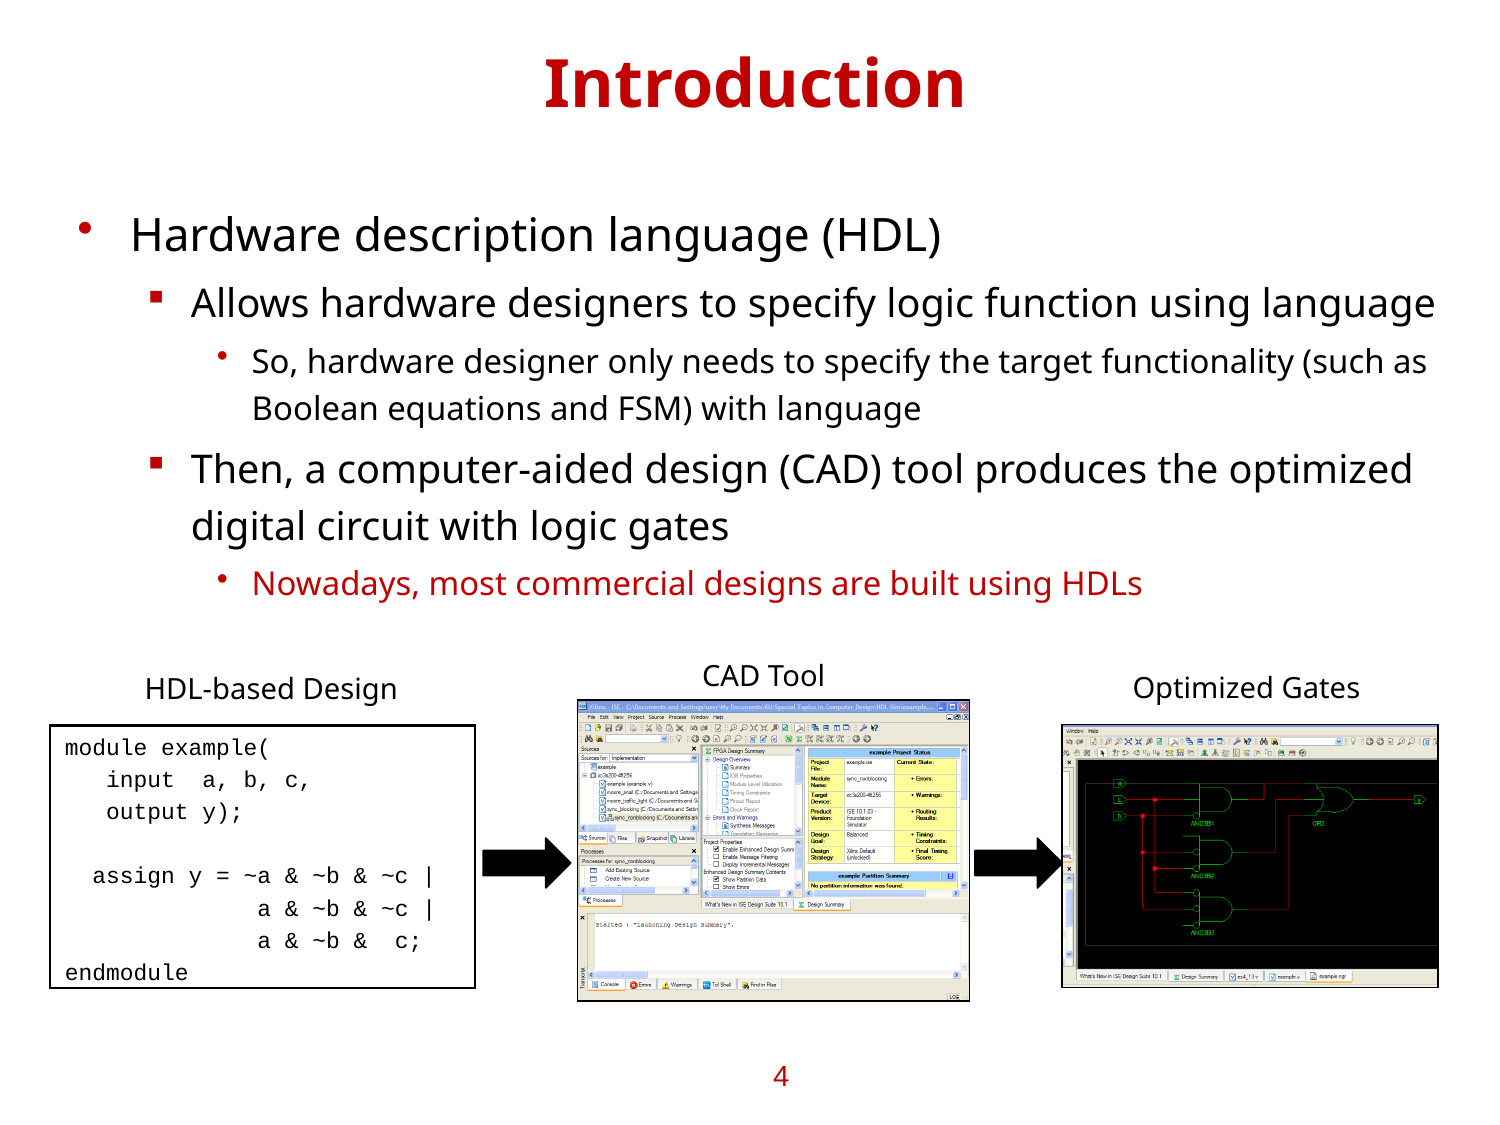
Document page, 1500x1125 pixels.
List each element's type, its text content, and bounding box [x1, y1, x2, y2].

slide_number 4 [649, 1049, 913, 1125]
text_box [974, 662, 1438, 987]
title Introduction [124, 12, 1388, 151]
list Hardware description language (HDL) Allows hardware designers to specify logic function using language So, hardware designer only needs to specify the target functionality (such as Boolean equations and FSM) with language Then, a computer-aided design (CAD) tool produces the optimized digital circuit with logic gates Nowadays, most commercial designs are built using HDLs [62, 187, 1463, 613]
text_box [49, 662, 476, 989]
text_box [482, 649, 969, 1001]
